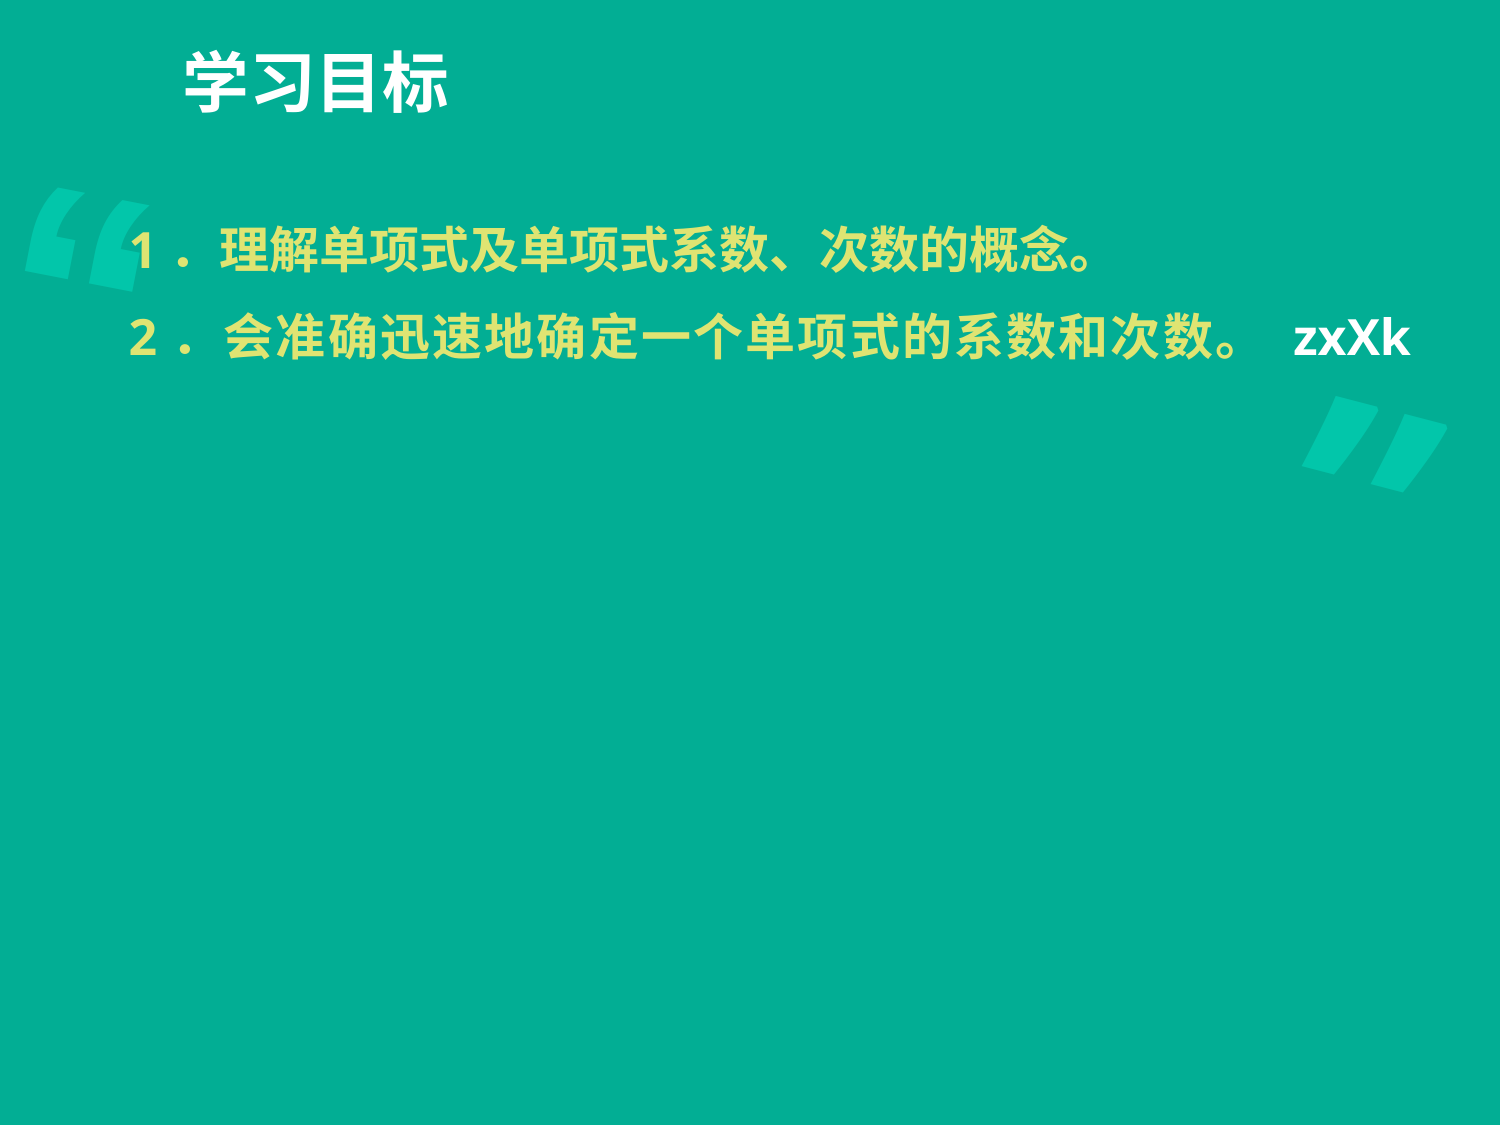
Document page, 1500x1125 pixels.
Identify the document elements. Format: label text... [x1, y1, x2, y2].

title 学习目标 [167, 28, 1333, 144]
list 1．理解单项式及单项式系数、次数的概念。 2．会准确迅速地确定一个单项式的系数和次数。 zxXk [102, 204, 1426, 1043]
